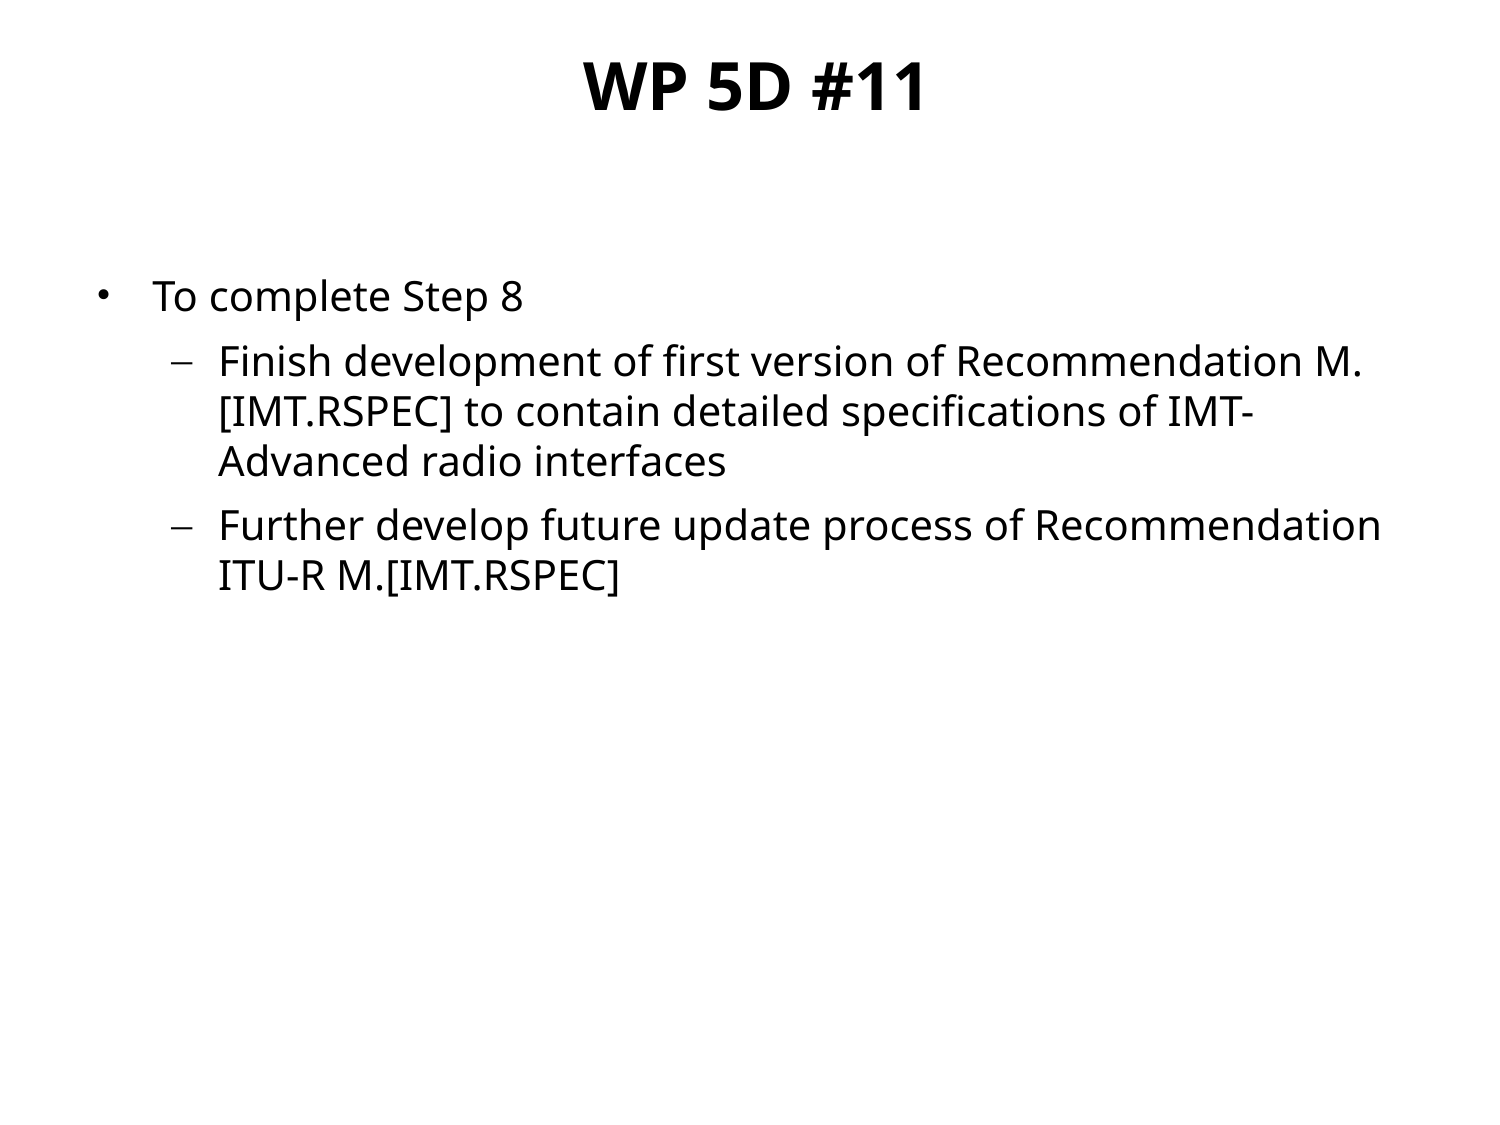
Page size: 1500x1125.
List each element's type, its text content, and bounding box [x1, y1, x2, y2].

list To complete Step 8 Finish development of first version of Recommendation M.[IMT.RSPEC] to contain detailed specifications of IMT-Advanced radio interfaces Further develop future update process of Recommendation ITU-R M.[IMT.RSPEC] [75, 262, 1425, 1005]
text_box WP 5D #11 [74, 36, 1425, 152]
